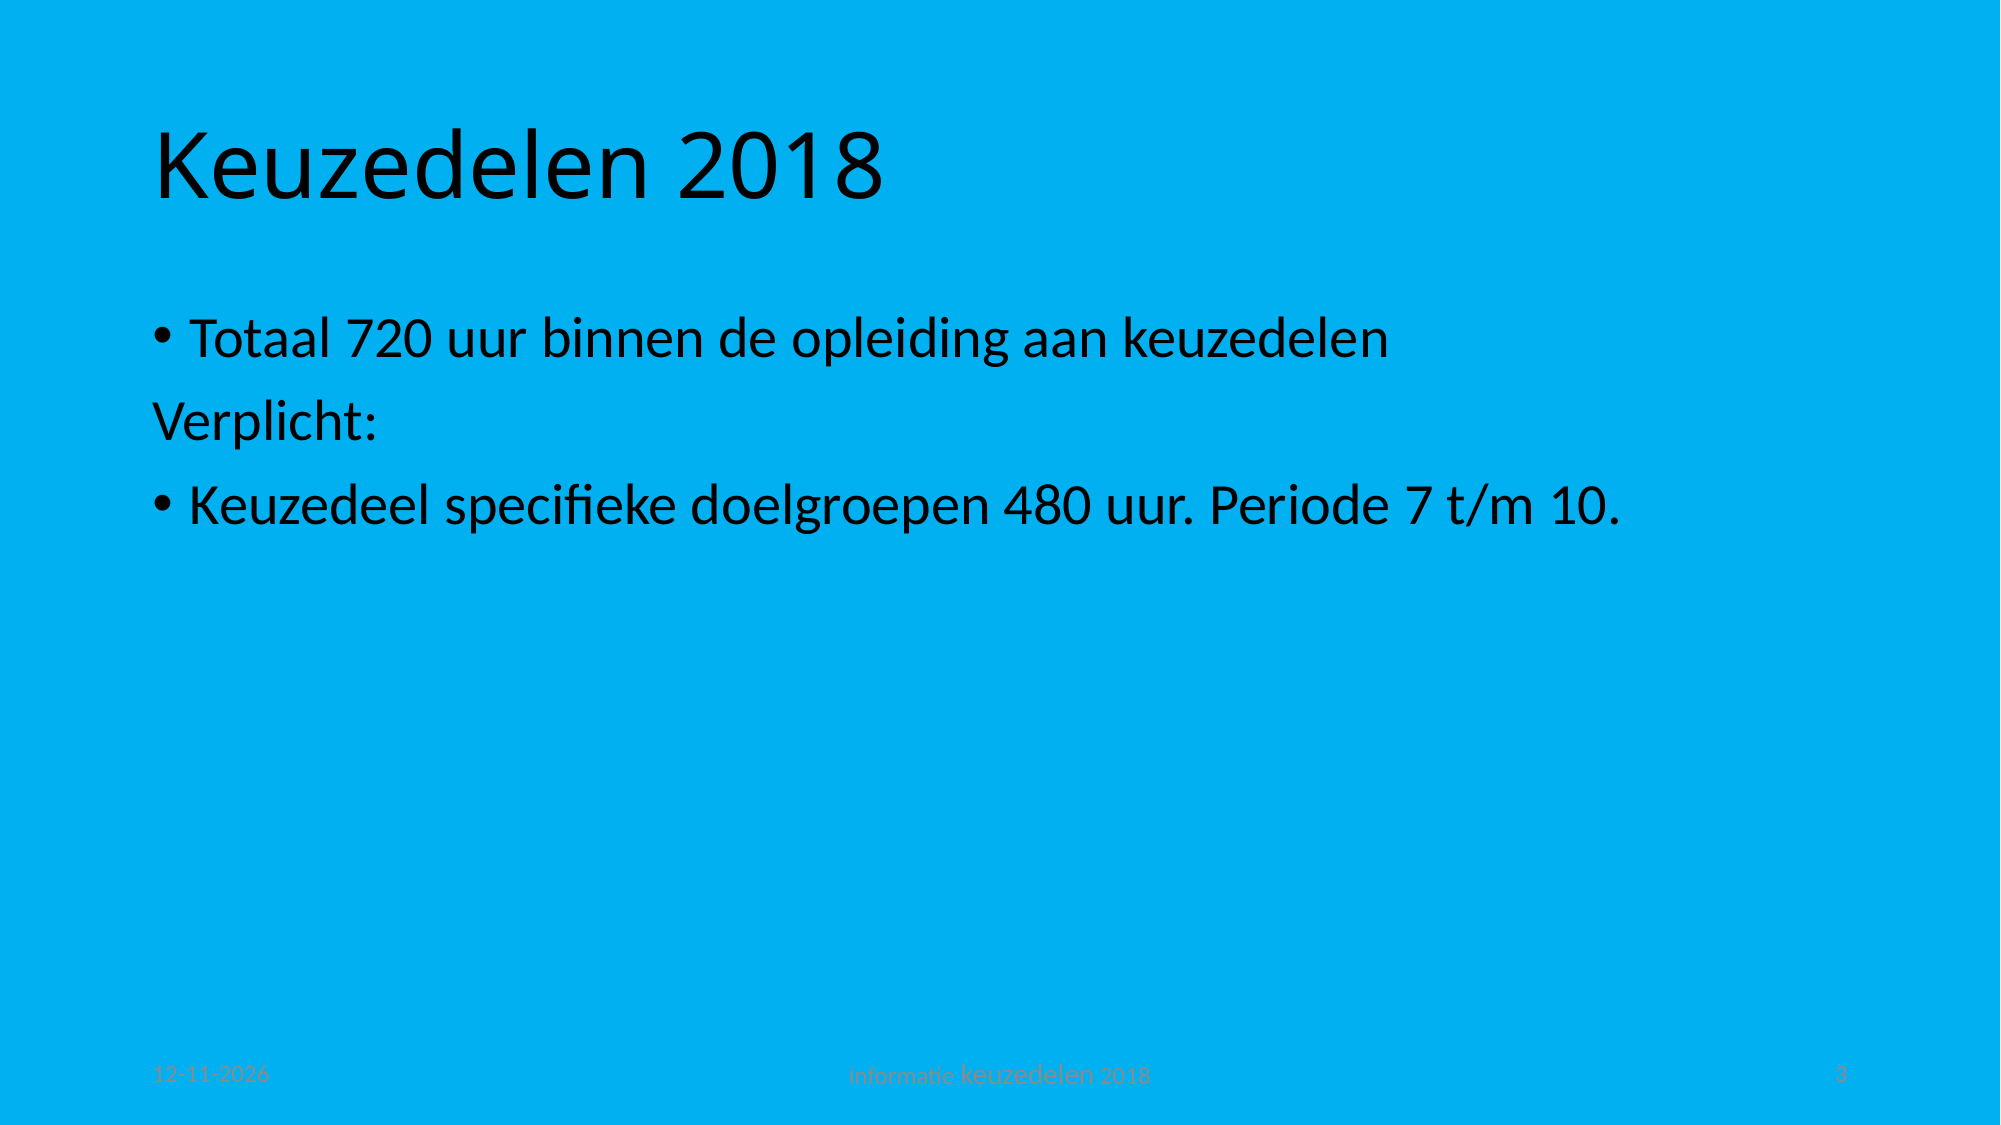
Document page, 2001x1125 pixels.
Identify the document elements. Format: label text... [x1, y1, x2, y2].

slide_number 3 [1412, 1042, 1863, 1103]
footer informatie keuzedelen 2018 [662, 1042, 1338, 1103]
list Totaal 720 uur binnen de opleiding aan keuzedelen Verplicht: Keuzedeel specifieke doelgroepen 480 uur. Periode 7 t/m 10. [137, 299, 1863, 1014]
title Keuzedelen 2018 [137, 59, 1863, 278]
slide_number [137, 1042, 588, 1103]
